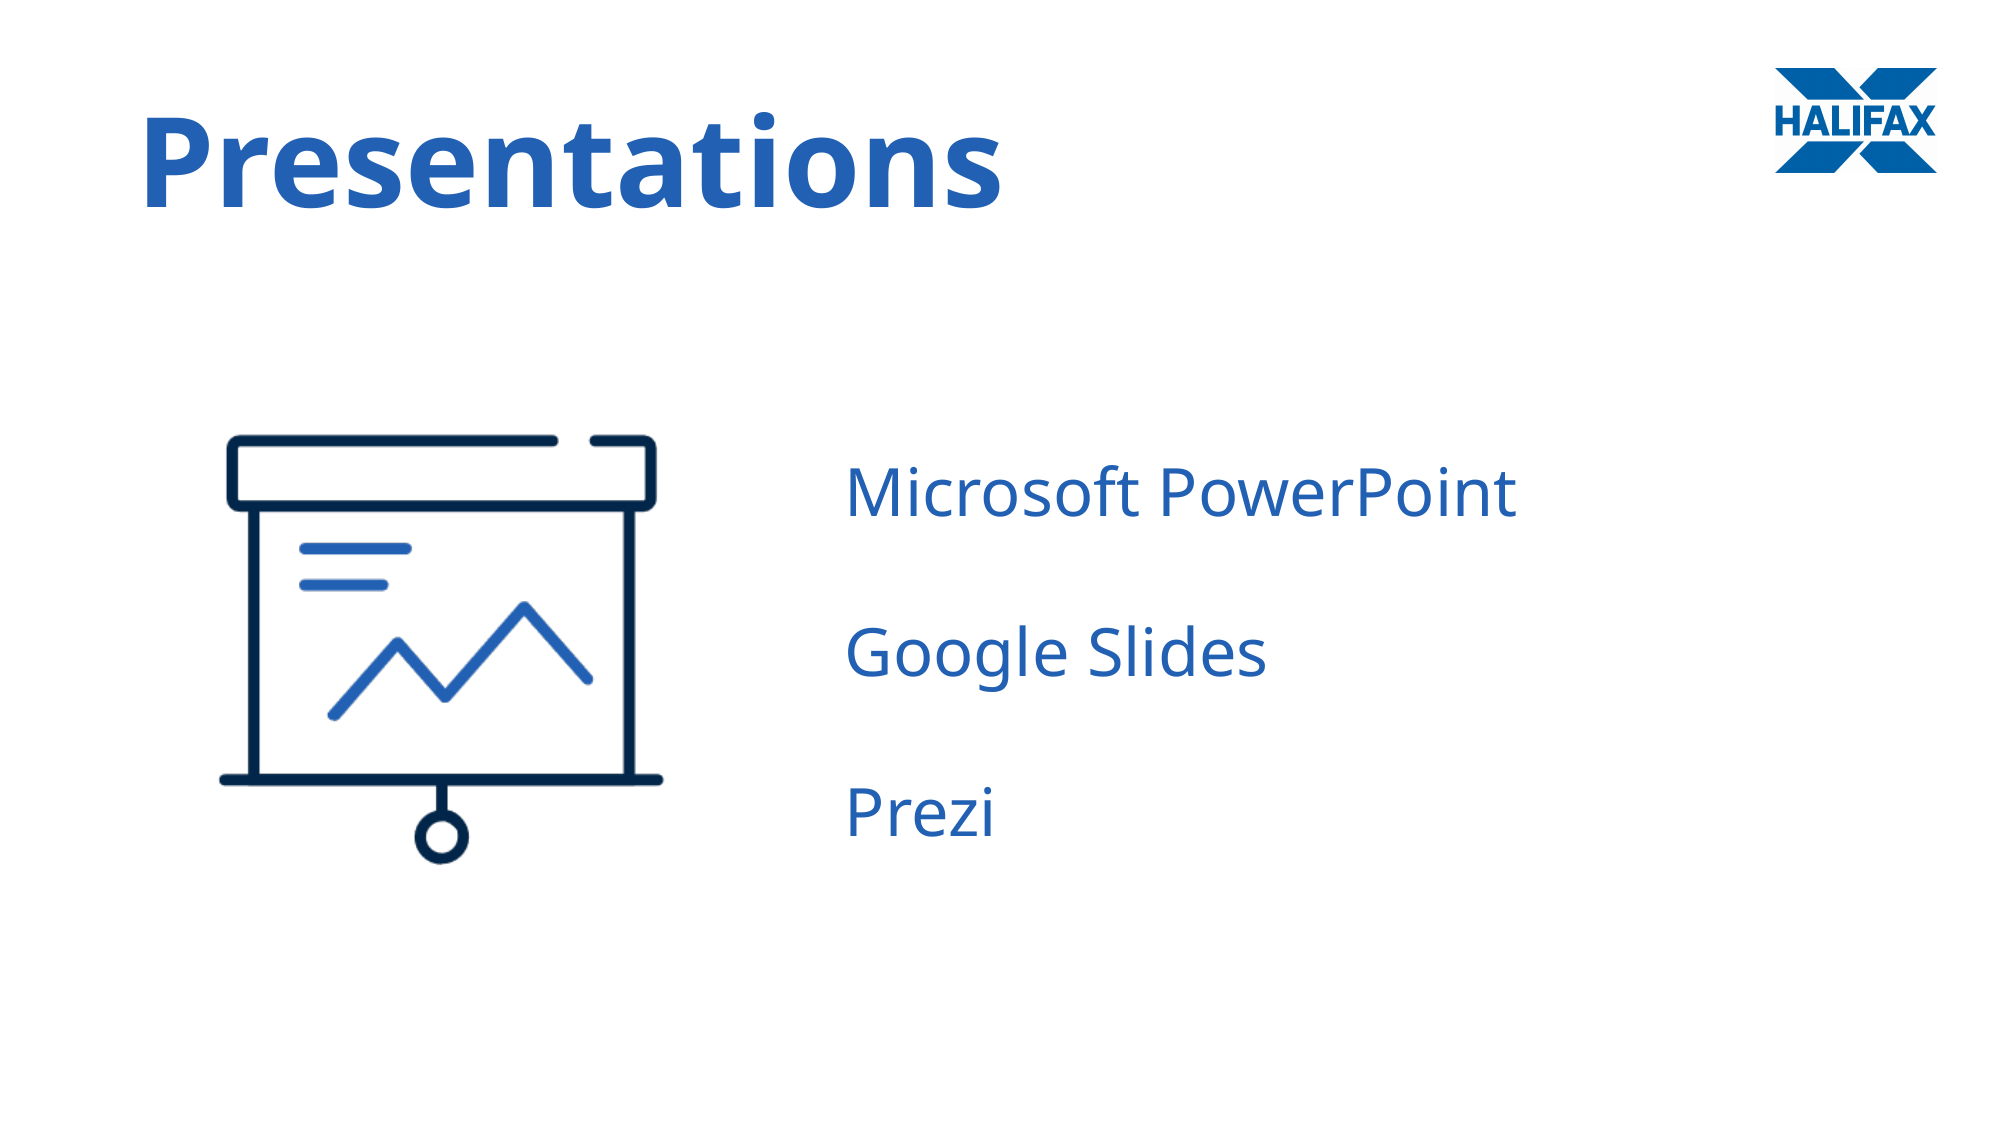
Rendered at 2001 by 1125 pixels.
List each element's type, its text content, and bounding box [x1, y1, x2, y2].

picture [121, 327, 764, 972]
picture [1775, 68, 1937, 173]
list Microsoft PowerPoint Google Slides Prezi [830, 328, 1879, 972]
list Presentations [121, 75, 1579, 221]
